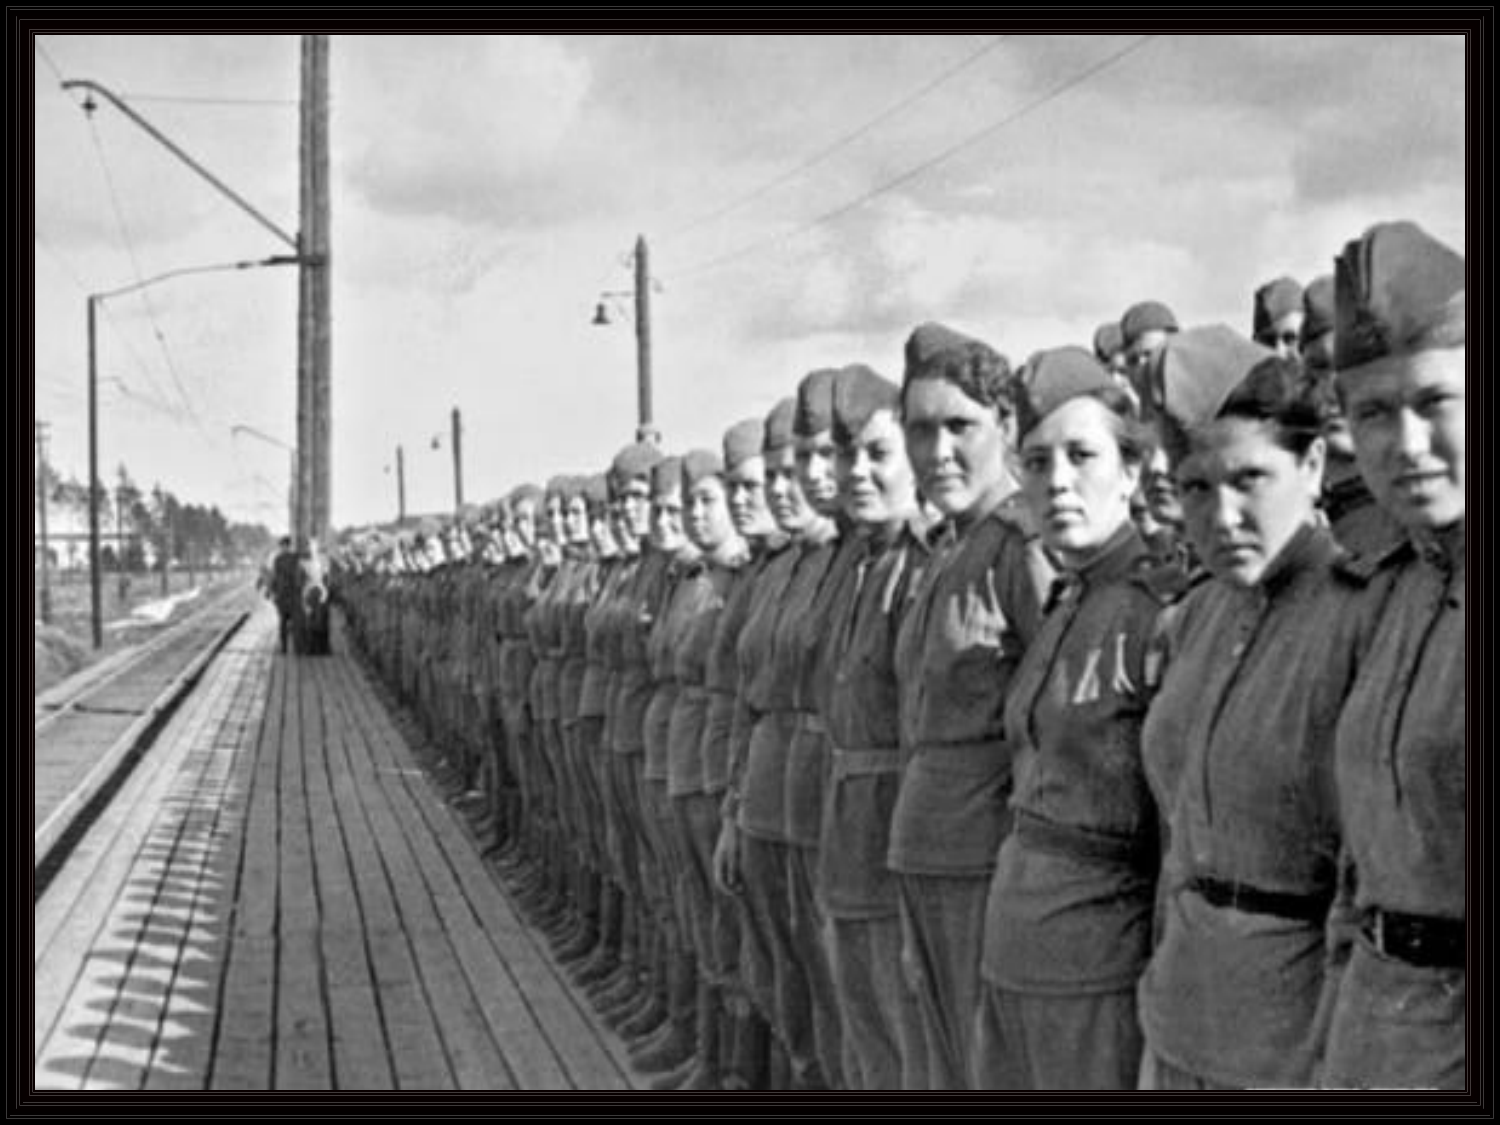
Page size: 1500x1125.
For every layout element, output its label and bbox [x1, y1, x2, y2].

picture [34, 34, 1466, 1091]
